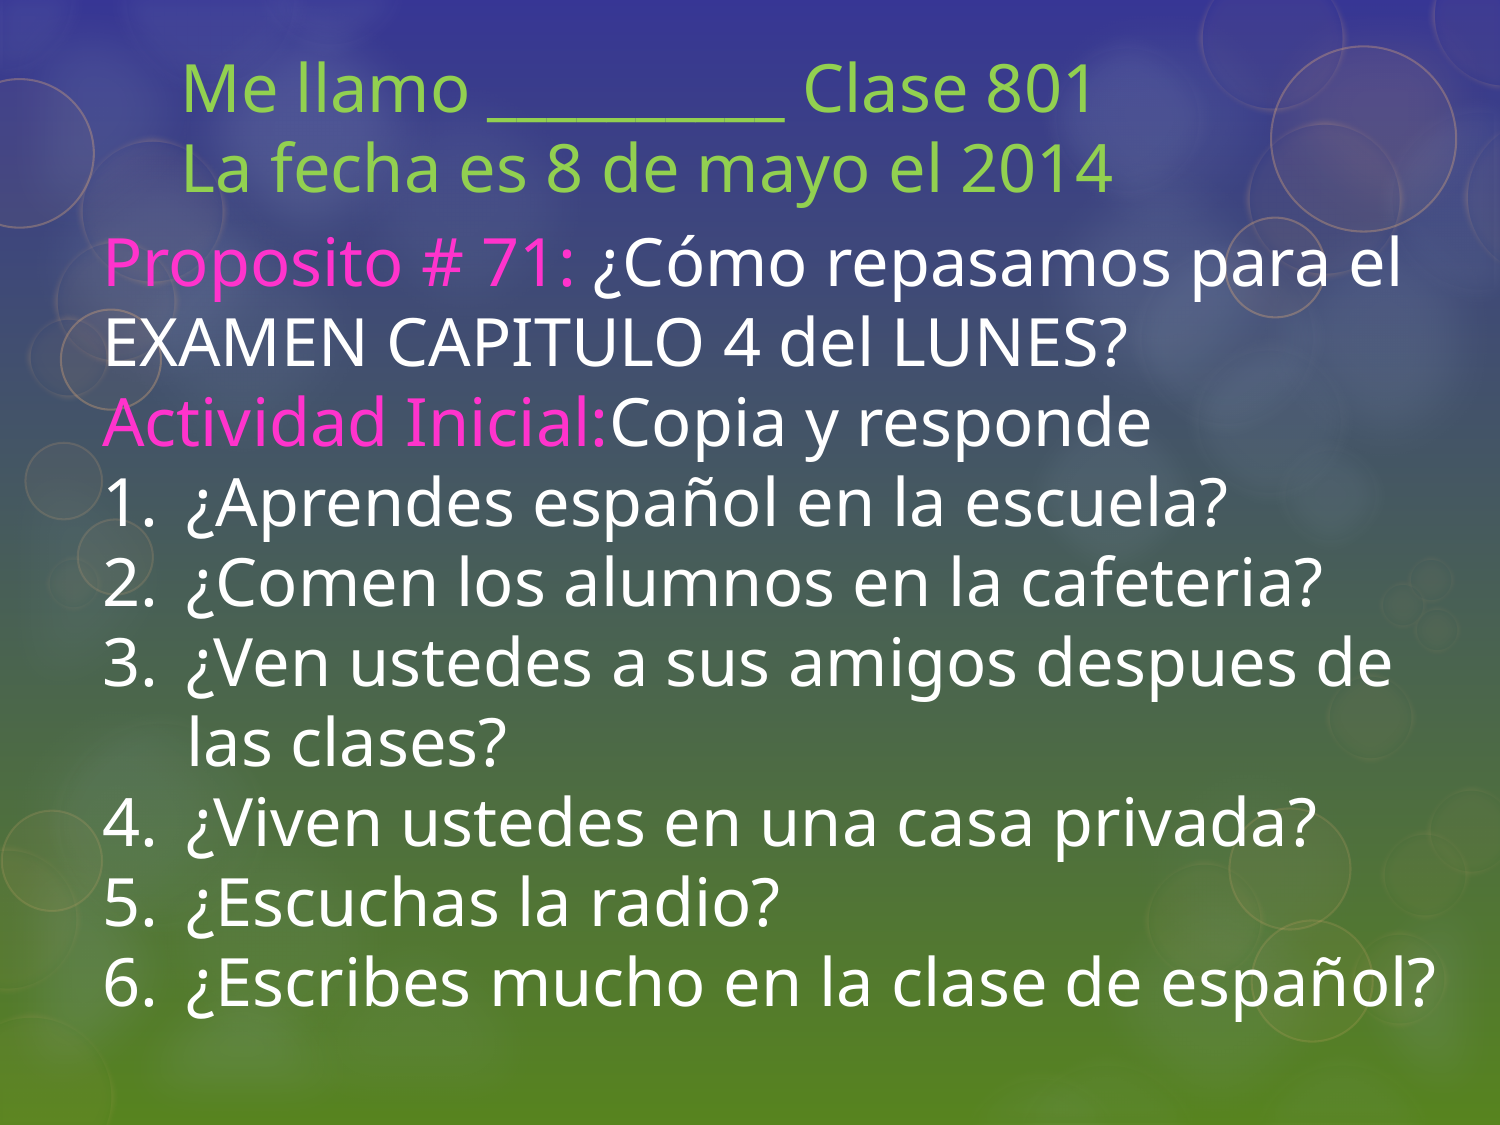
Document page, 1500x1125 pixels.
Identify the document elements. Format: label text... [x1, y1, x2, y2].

title Me llamo __________ Clase 801 La fecha es 8 de mayo el 2014 [165, 50, 1335, 202]
text_box Proposito # 71: ¿Cómo repasamos para el EXAMEN CAPITULO 4 del LUNES? Actividad Inicial:Copia y responde ¿Aprendes español en la escuela? ¿Comen los alumnos en la cafeteria? ¿Ven ustedes a sus amigos despues de las clases? ¿Viven ustedes en una casa privada? ¿Escuchas la radio? ¿Escribes mucho en la clase de español? [87, 212, 1463, 1107]
